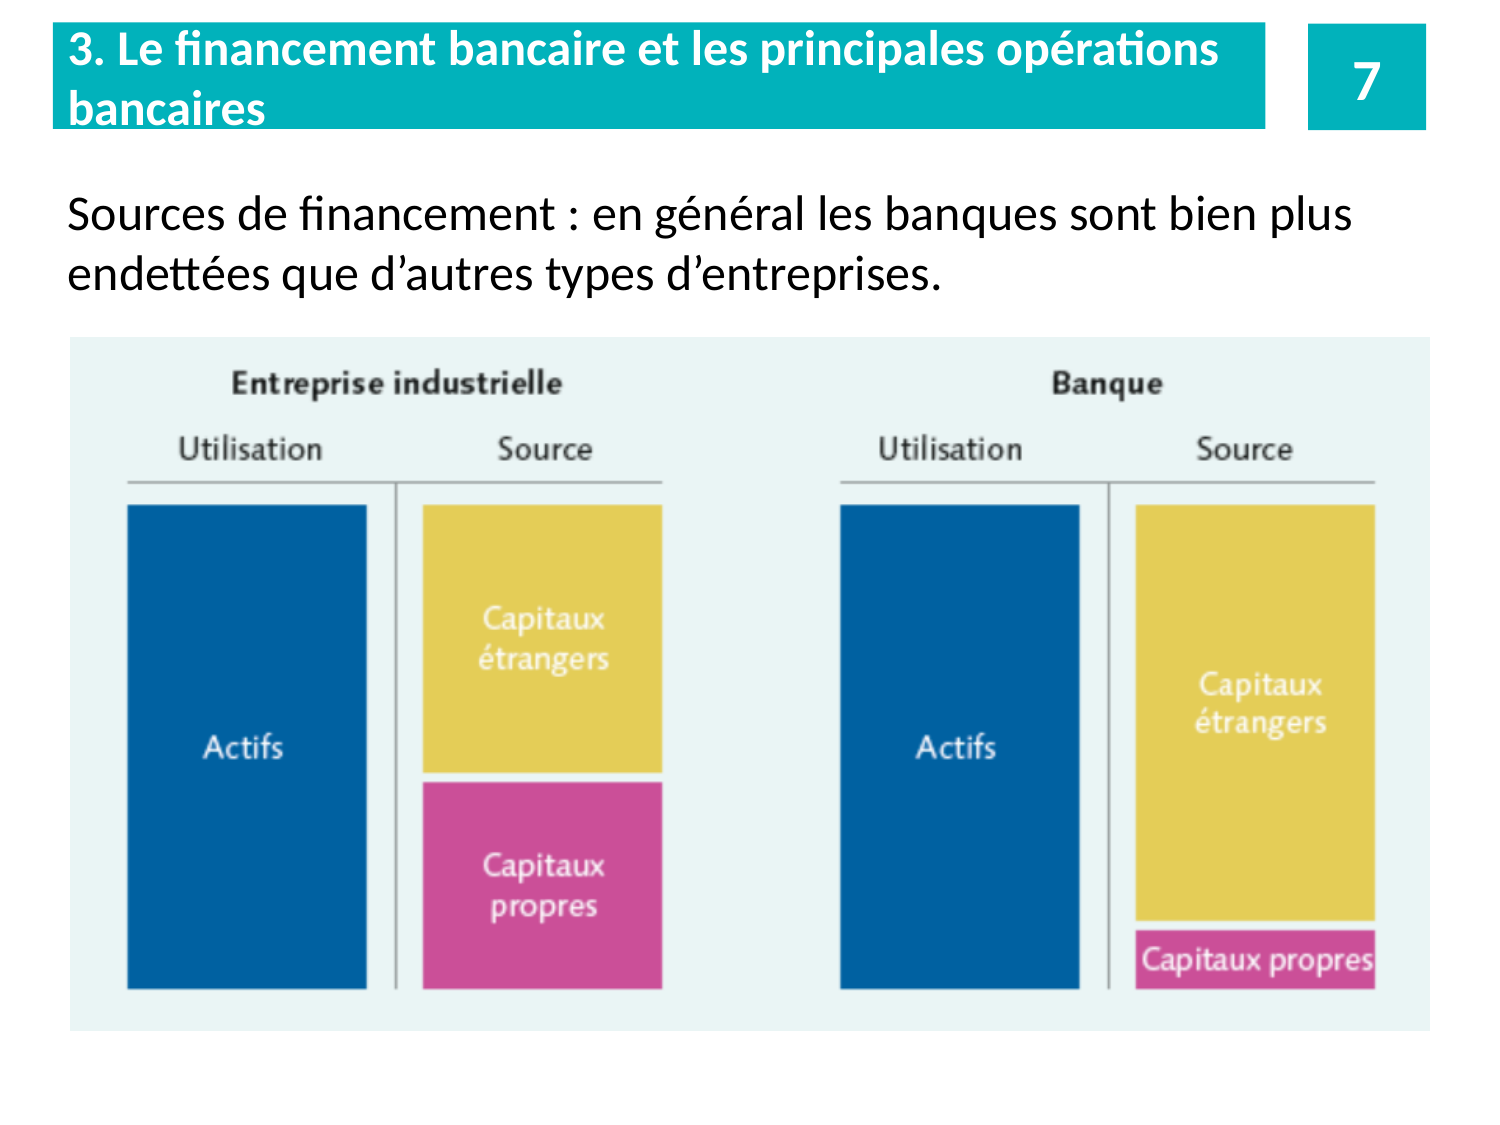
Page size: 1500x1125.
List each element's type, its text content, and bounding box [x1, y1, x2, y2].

picture [70, 337, 1430, 1031]
text_box 3. Le financement bancaire et les principales opérations bancaires [52, 22, 1266, 129]
text_box 7 [1308, 23, 1427, 131]
text_box Sources de financement : en général les banques sont bien plus endettées que d’autres types d’entreprises. [53, 172, 1415, 308]
